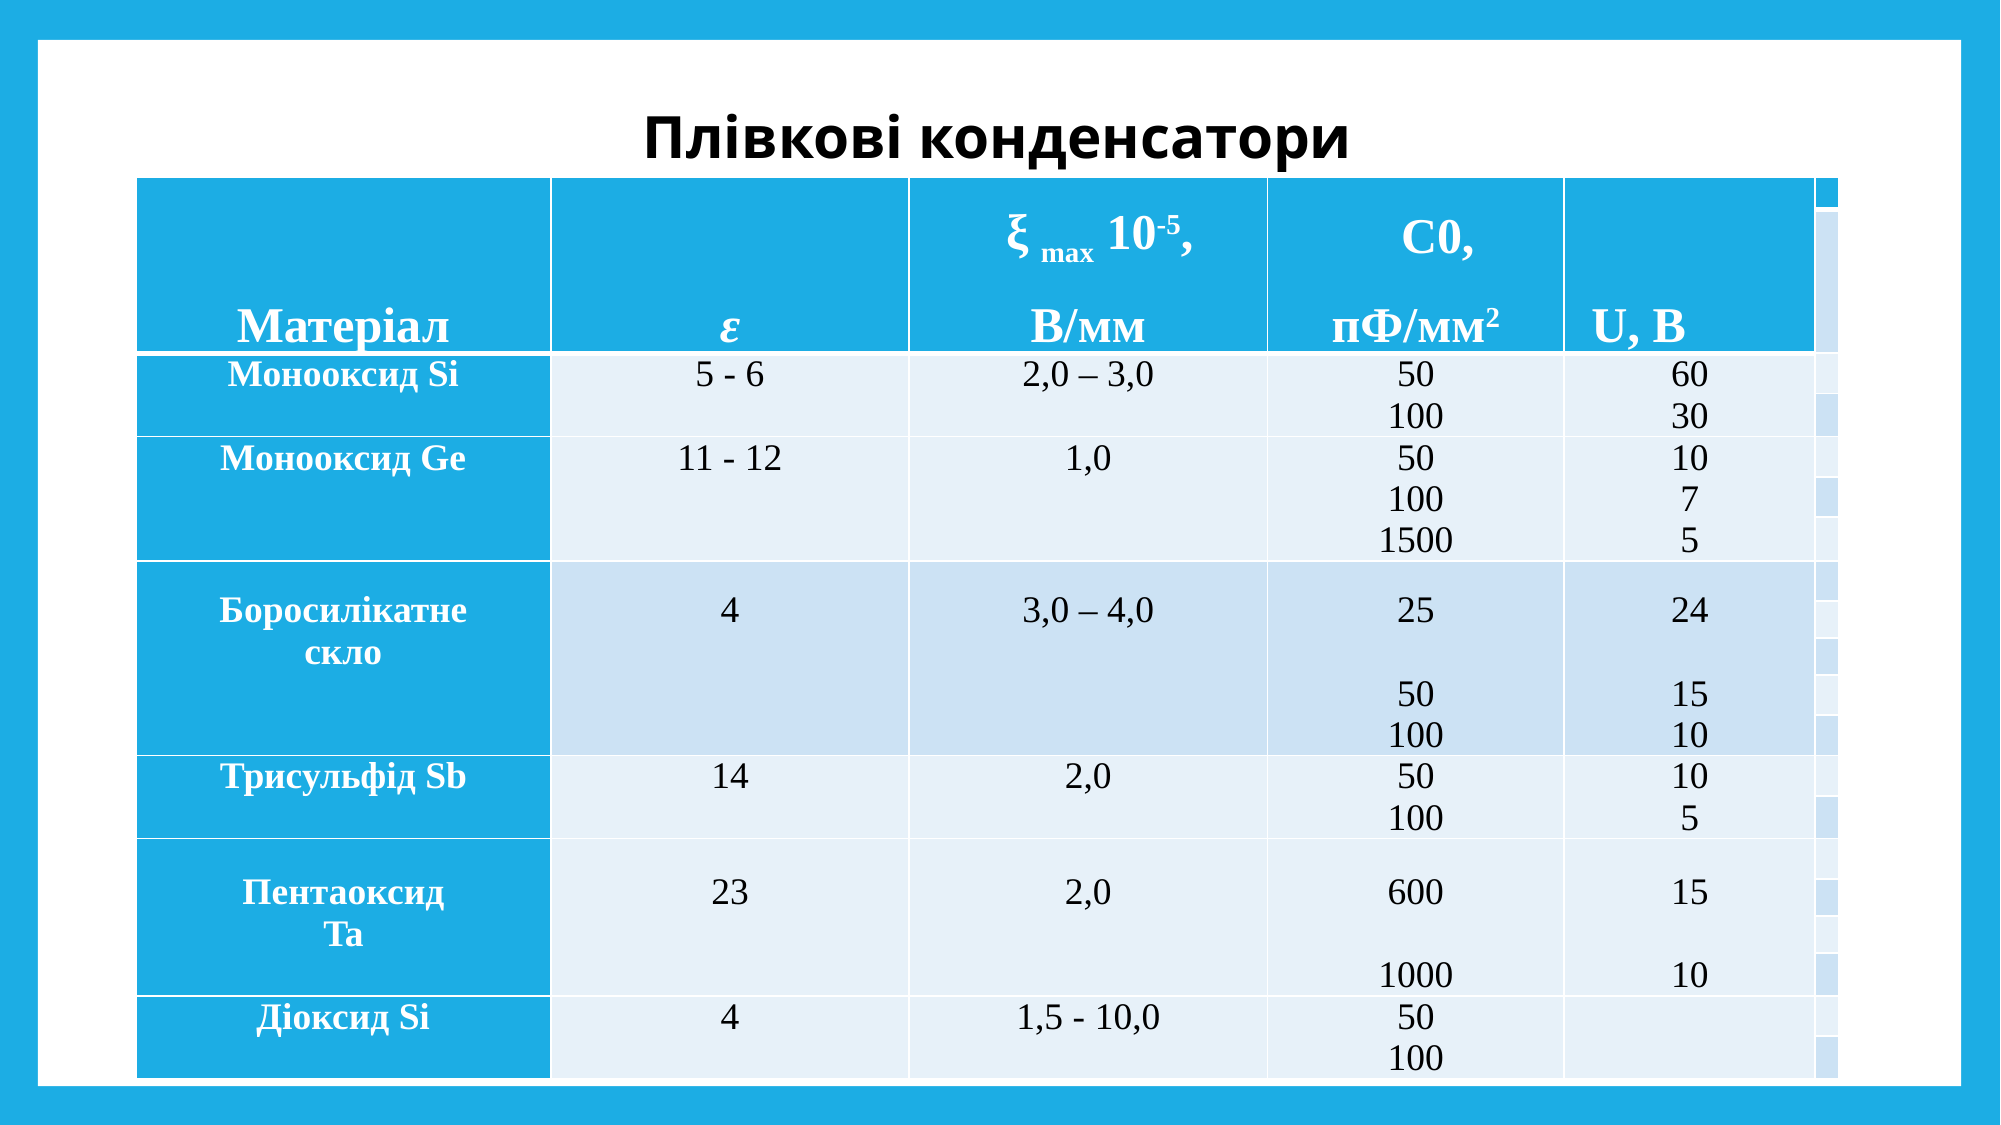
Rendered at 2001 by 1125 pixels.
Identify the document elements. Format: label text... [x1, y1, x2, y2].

table_cell [1816, 212, 1838, 352]
table_cell [1816, 756, 1838, 795]
table_cell [1816, 1037, 1838, 1078]
table_cell 50 100 [1268, 756, 1563, 838]
table_cell 23 [552, 839, 908, 995]
table_cell [1816, 917, 1838, 952]
table_cell Боросилікатне скло [137, 562, 550, 755]
table_cell [1816, 562, 1838, 600]
table_cell 50 100 1500 [1268, 437, 1563, 560]
table_cell [1816, 997, 1838, 1035]
table_cell 60 30 [1565, 356, 1814, 436]
table_cell 4 [552, 997, 908, 1078]
table_cell 10 7 5 [1565, 437, 1814, 560]
table_cell 15 10 [1565, 839, 1814, 995]
table_cell 25 50 100 [1268, 562, 1563, 755]
table_cell Монооксид Ge [137, 437, 550, 560]
table_cell [1816, 880, 1838, 915]
table_cell 3,0 – 4,0 [910, 562, 1267, 755]
table_cell 10 5 [1565, 756, 1814, 838]
table_cell Трисульфід Sb [137, 756, 550, 838]
table_cell 2,0 – 3,0 [910, 356, 1267, 436]
table_cell Монооксид Si [137, 356, 550, 436]
table_cell [1565, 997, 1814, 1078]
table_cell 2,0 [910, 756, 1267, 838]
table_cell 600 1000 [1268, 839, 1563, 995]
table_cell [1816, 839, 1838, 878]
table_cell 2,0 [910, 839, 1267, 995]
table_cell 4 [552, 562, 908, 755]
table_cell 1,5 - 10,0 [910, 997, 1267, 1078]
table_cell [1816, 518, 1838, 560]
table_cell [1816, 478, 1838, 516]
table_cell [1816, 437, 1838, 476]
table_cell 50 100 [1268, 356, 1563, 436]
table_header ε [552, 178, 908, 351]
table_cell 11 - 12 [552, 437, 908, 560]
table_cell [1816, 797, 1838, 838]
table_cell 14 [552, 756, 908, 838]
table_header ξ max 10-5, В/мм [910, 178, 1267, 351]
table_cell [1816, 602, 1838, 637]
table_header [1816, 178, 1838, 207]
table_cell Діоксид Si [137, 997, 550, 1078]
table_cell [1816, 354, 1838, 393]
table_cell [1816, 676, 1838, 714]
table_cell 50 100 [1268, 997, 1563, 1078]
table_cell [1816, 954, 1838, 995]
table_header U, B [1565, 178, 1814, 351]
table_header Матеріал [137, 178, 550, 351]
table_cell 1,0 [910, 437, 1267, 560]
table_cell [1816, 716, 1838, 755]
table_cell 24 15 10 [1565, 562, 1814, 755]
table_cell [1816, 394, 1838, 436]
table_header C0, пФ/мм2 [1268, 178, 1563, 351]
title Плівкові конденсатори [187, 76, 1808, 176]
table_cell Пентаоксид Ta [137, 839, 550, 995]
table_cell [1816, 639, 1838, 674]
table_cell 5 - 6 [552, 356, 908, 436]
